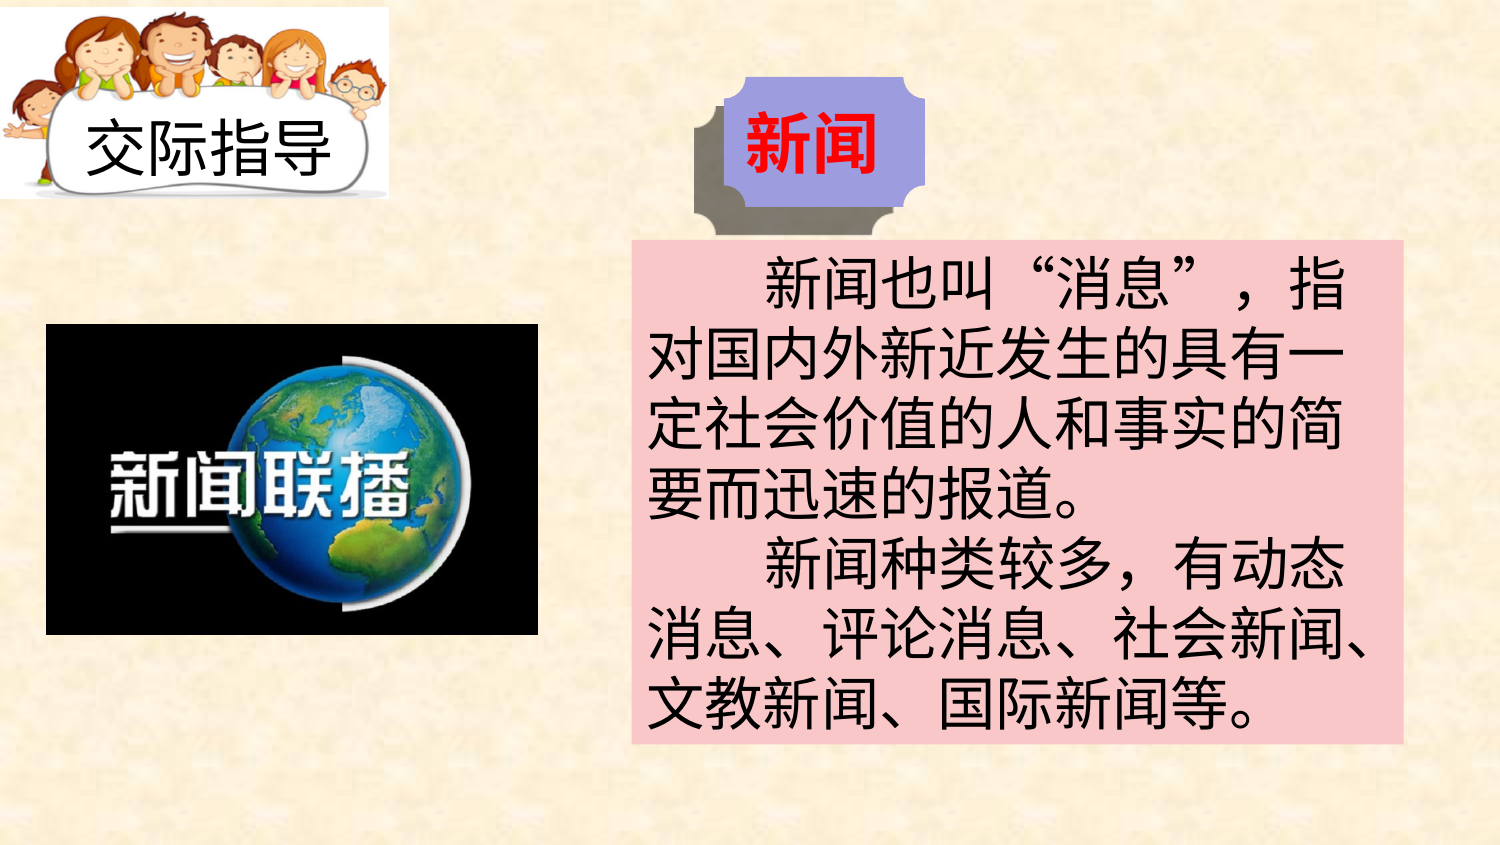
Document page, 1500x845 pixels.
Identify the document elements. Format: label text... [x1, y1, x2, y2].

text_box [723, 76, 925, 207]
text_box 新闻也叫“消息”，指对国内外新近发生的具有一定社会价值的人和事实的简要而迅速的报道。 新闻种类较多，有动态消息、评论消息、社会新闻、文教新闻、国际新闻等。 [631, 239, 1404, 745]
picture [0, 0, 1500, 845]
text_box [0, 7, 389, 199]
